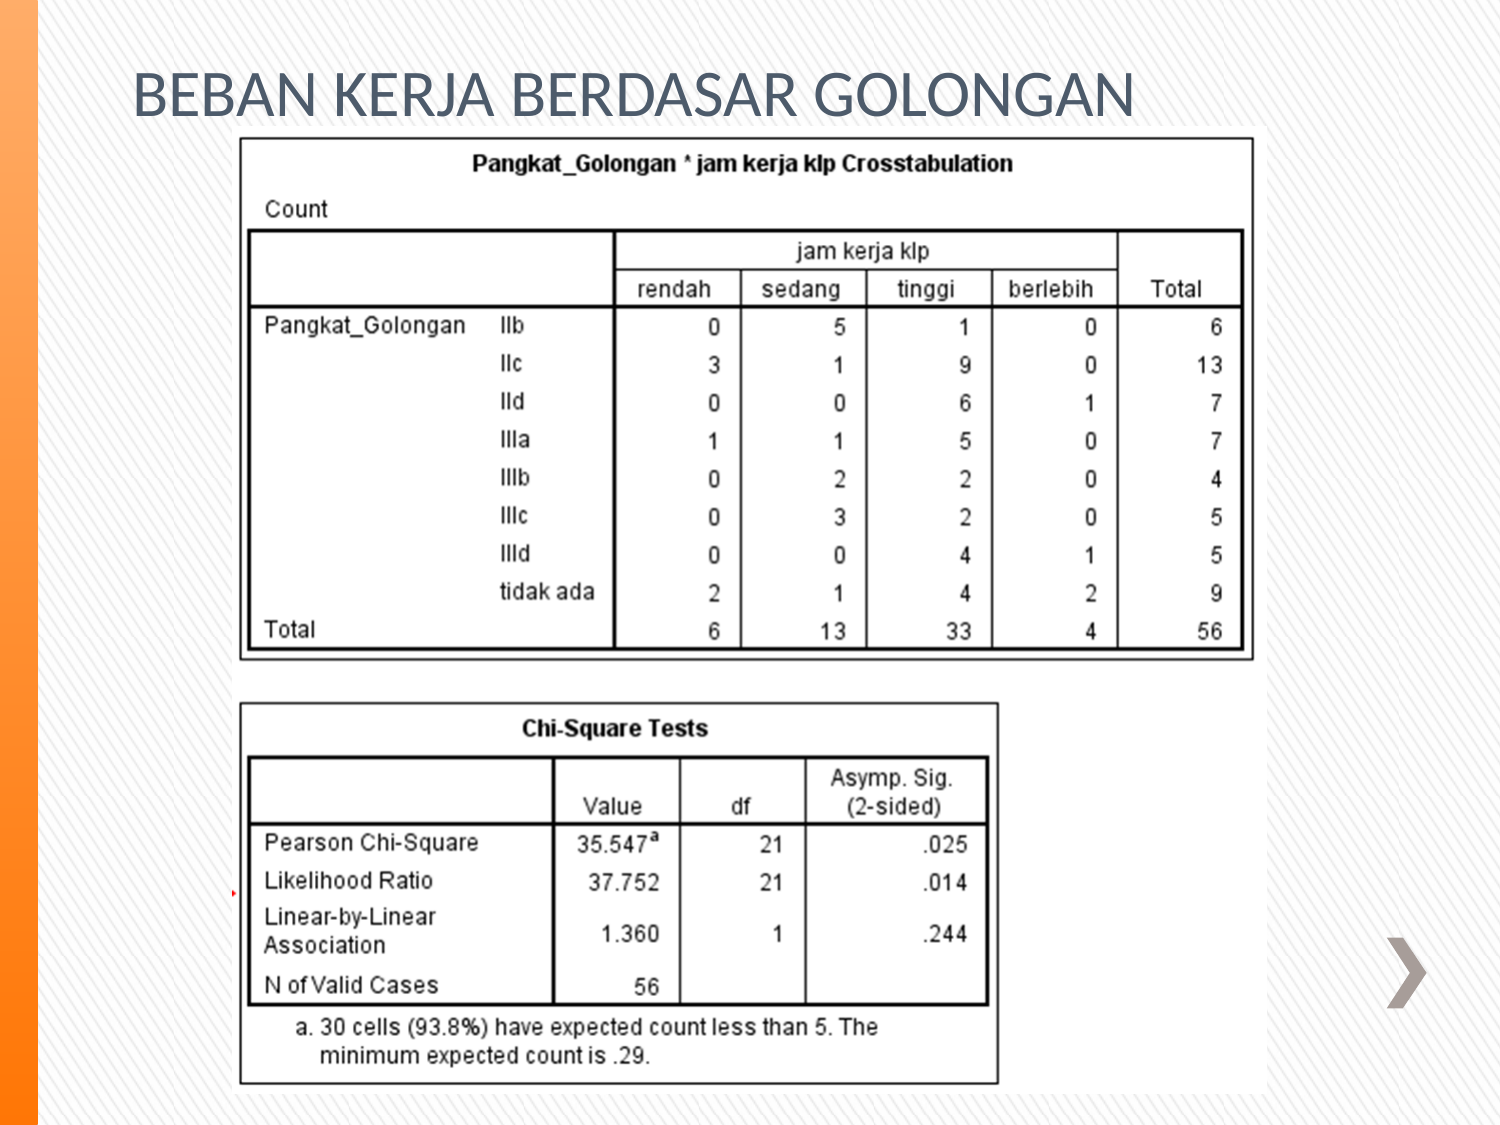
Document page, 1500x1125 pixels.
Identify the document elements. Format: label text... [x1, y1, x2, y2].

picture [232, 126, 1268, 1095]
text_box BEBAN KERJA BERDASAR GOLONGAN [117, 42, 1153, 138]
table_cell 1 [0, 281, 37, 285]
